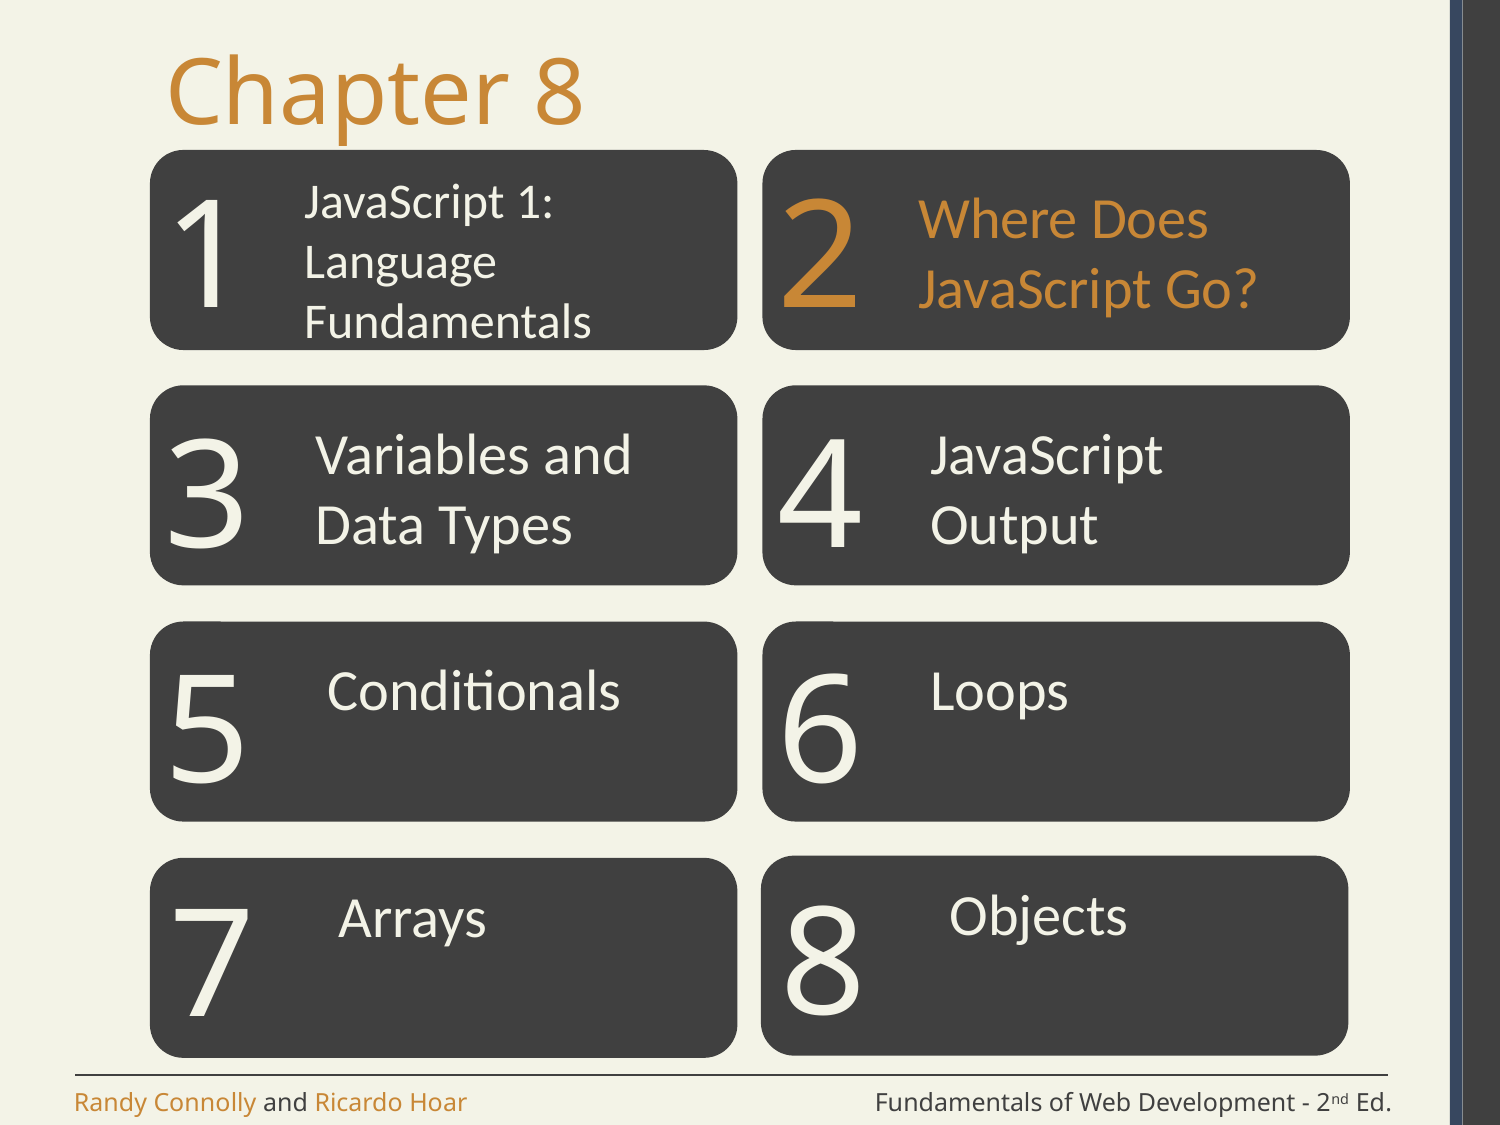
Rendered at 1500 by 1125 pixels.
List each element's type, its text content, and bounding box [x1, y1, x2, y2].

text_box 3 [150, 390, 263, 586]
text_box [165, 619, 740, 824]
text_box 8 [765, 857, 879, 1052]
text_box [758, 869, 765, 1043]
text_box JavaScript 1: Language Fundamentals [289, 160, 703, 356]
text_box [775, 853, 1351, 1058]
text_box 1 [150, 149, 263, 345]
text_box [147, 871, 154, 1045]
text_box 2 [762, 149, 875, 345]
text_box [165, 855, 740, 1060]
text_box Where Does JavaScript Go? [903, 172, 1317, 328]
text_box 6 [762, 624, 875, 820]
text_box [162, 383, 740, 588]
text_box Variables and Data Types [301, 408, 715, 564]
text_box [774, 147, 1353, 353]
text_box 7 [154, 859, 268, 1055]
text_box [161, 147, 740, 353]
text_box [778, 619, 1353, 824]
text_box 4 [762, 390, 875, 586]
text_box [775, 383, 1353, 588]
title Chapter 8 [150, 24, 1450, 200]
text_box 5 [150, 624, 263, 820]
text_box Loops [915, 645, 1329, 730]
text_box Conditionals [312, 645, 727, 730]
text_box Objects [935, 869, 1349, 955]
text_box JavaScript Output [915, 408, 1329, 564]
text_box Arrays [324, 872, 738, 957]
